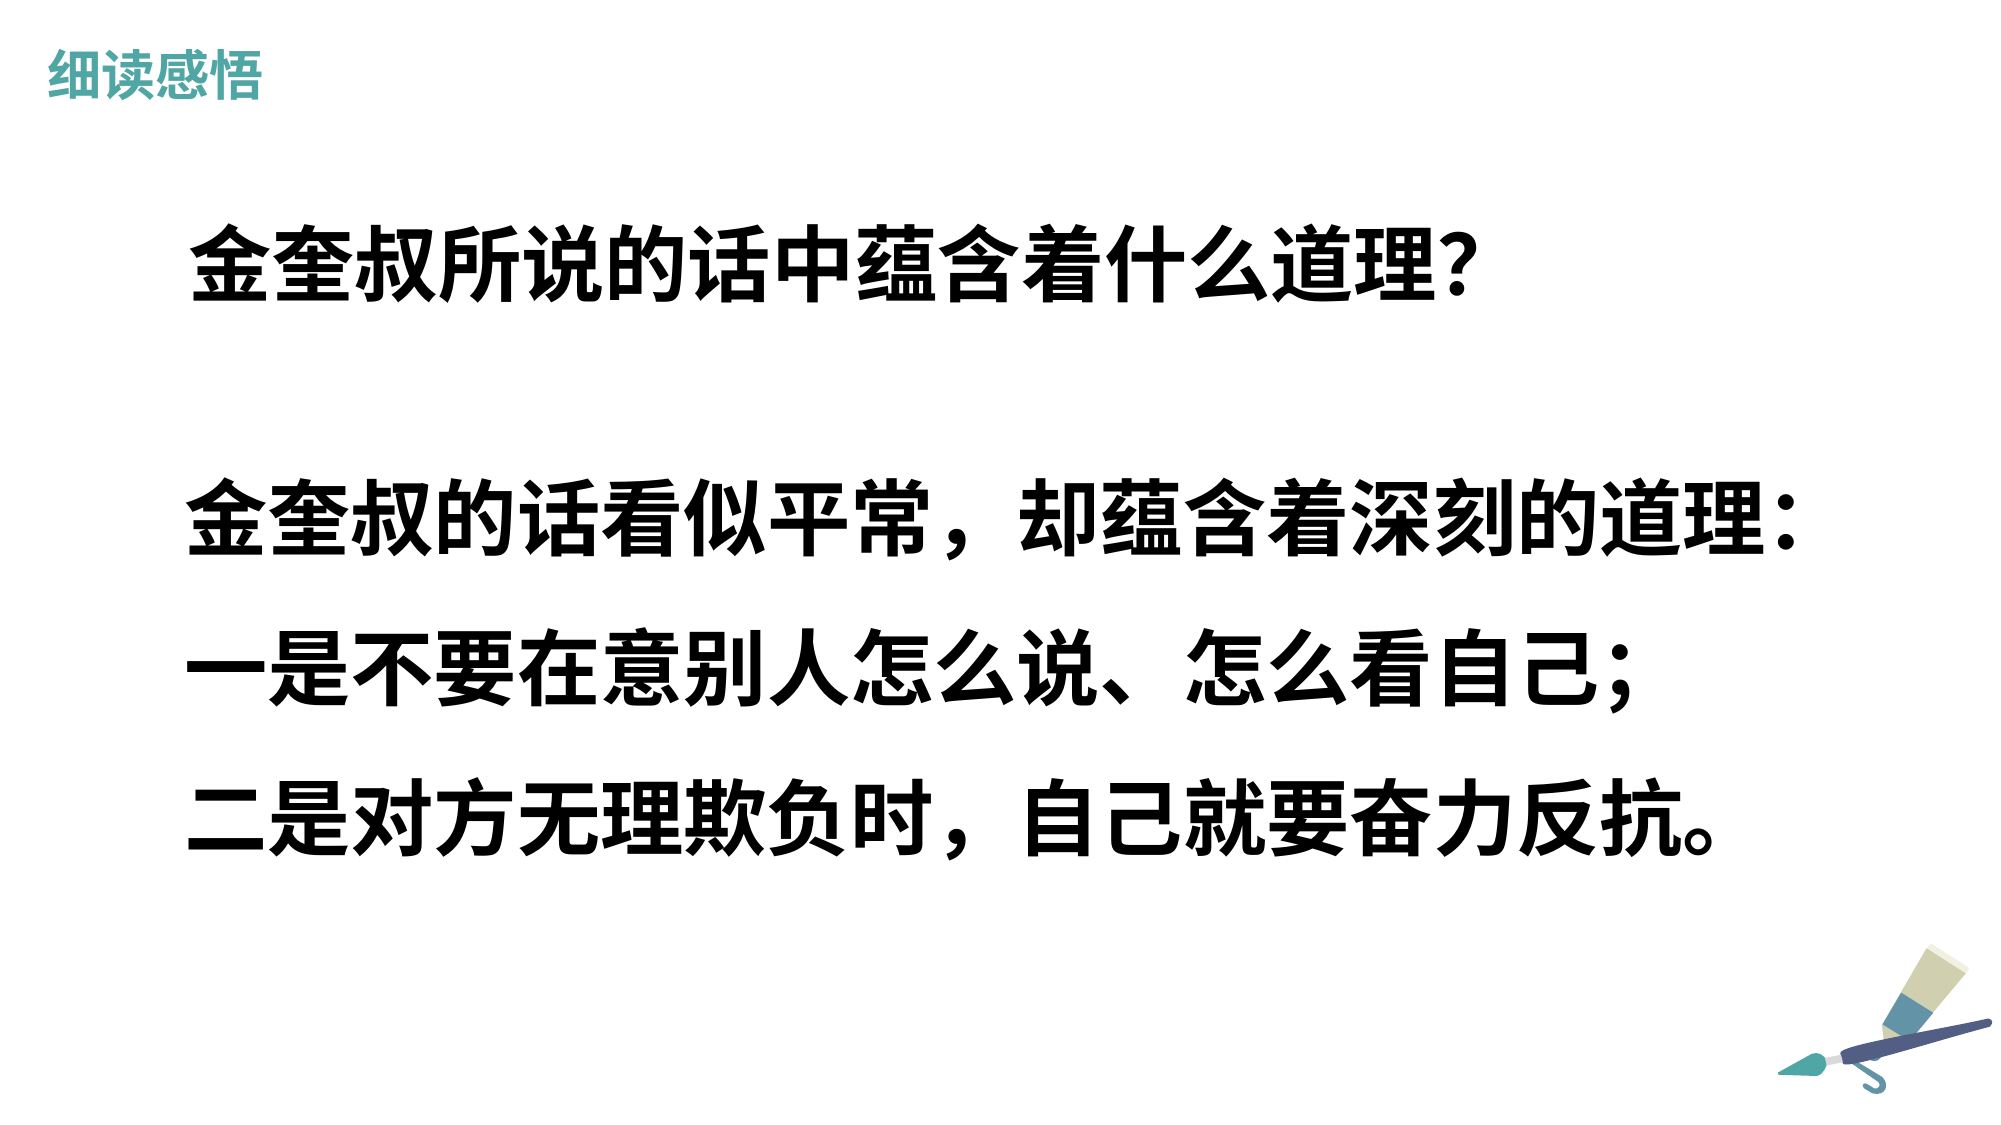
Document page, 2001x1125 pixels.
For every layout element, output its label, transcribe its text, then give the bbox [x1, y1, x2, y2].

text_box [1811, 945, 1974, 1125]
text_box 细读感悟 [32, 33, 347, 114]
text_box 金奎叔所说的话中蕴含着什么道理？ [173, 204, 1536, 320]
text_box 金奎叔的话看似平常，却蕴含着深刻的道理： 一是不要在意别人怎么说、怎么看自己； 二是对方无理欺负时，自己就要奋力反抗。 [169, 408, 1831, 874]
